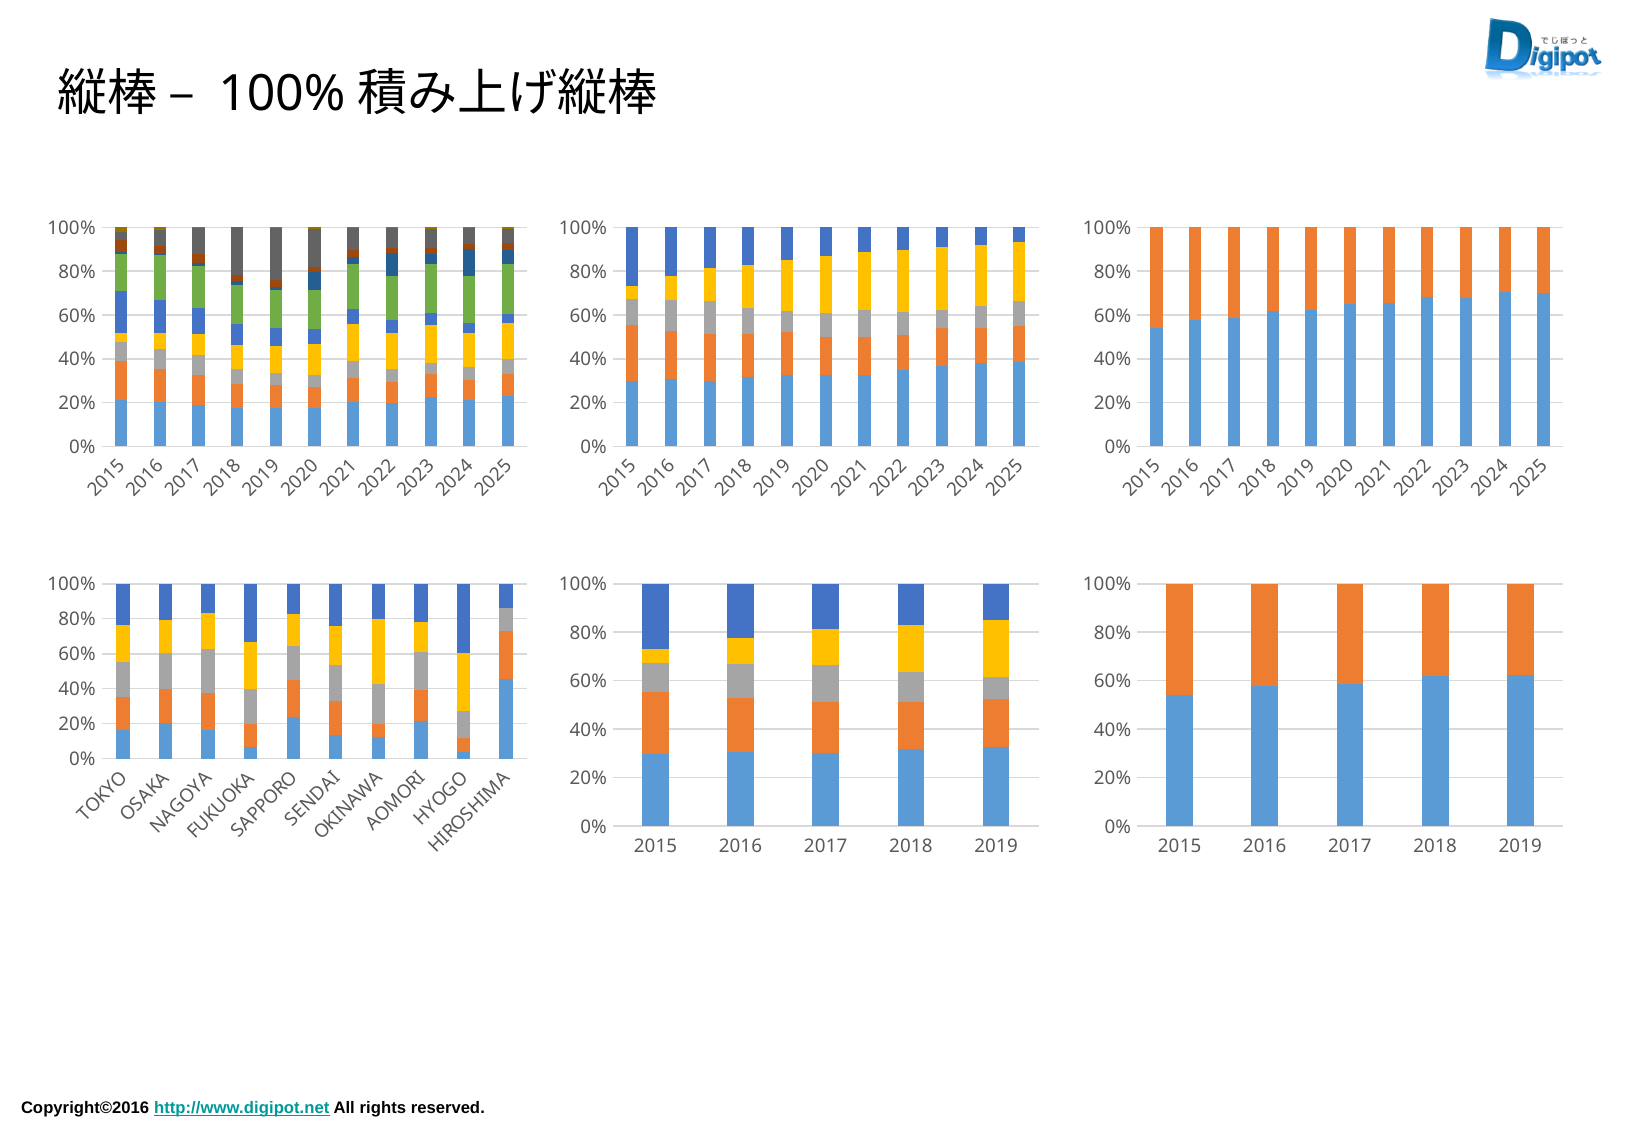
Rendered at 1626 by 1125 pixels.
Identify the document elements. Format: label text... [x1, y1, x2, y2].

chart [548, 207, 1049, 509]
chart [548, 564, 1049, 865]
text_box 縦棒 – 100%積み上げ縦棒 [42, 53, 673, 128]
chart [1072, 207, 1574, 509]
picture [1485, 18, 1602, 82]
chart [37, 564, 538, 865]
chart [37, 207, 538, 509]
chart [1072, 564, 1574, 865]
